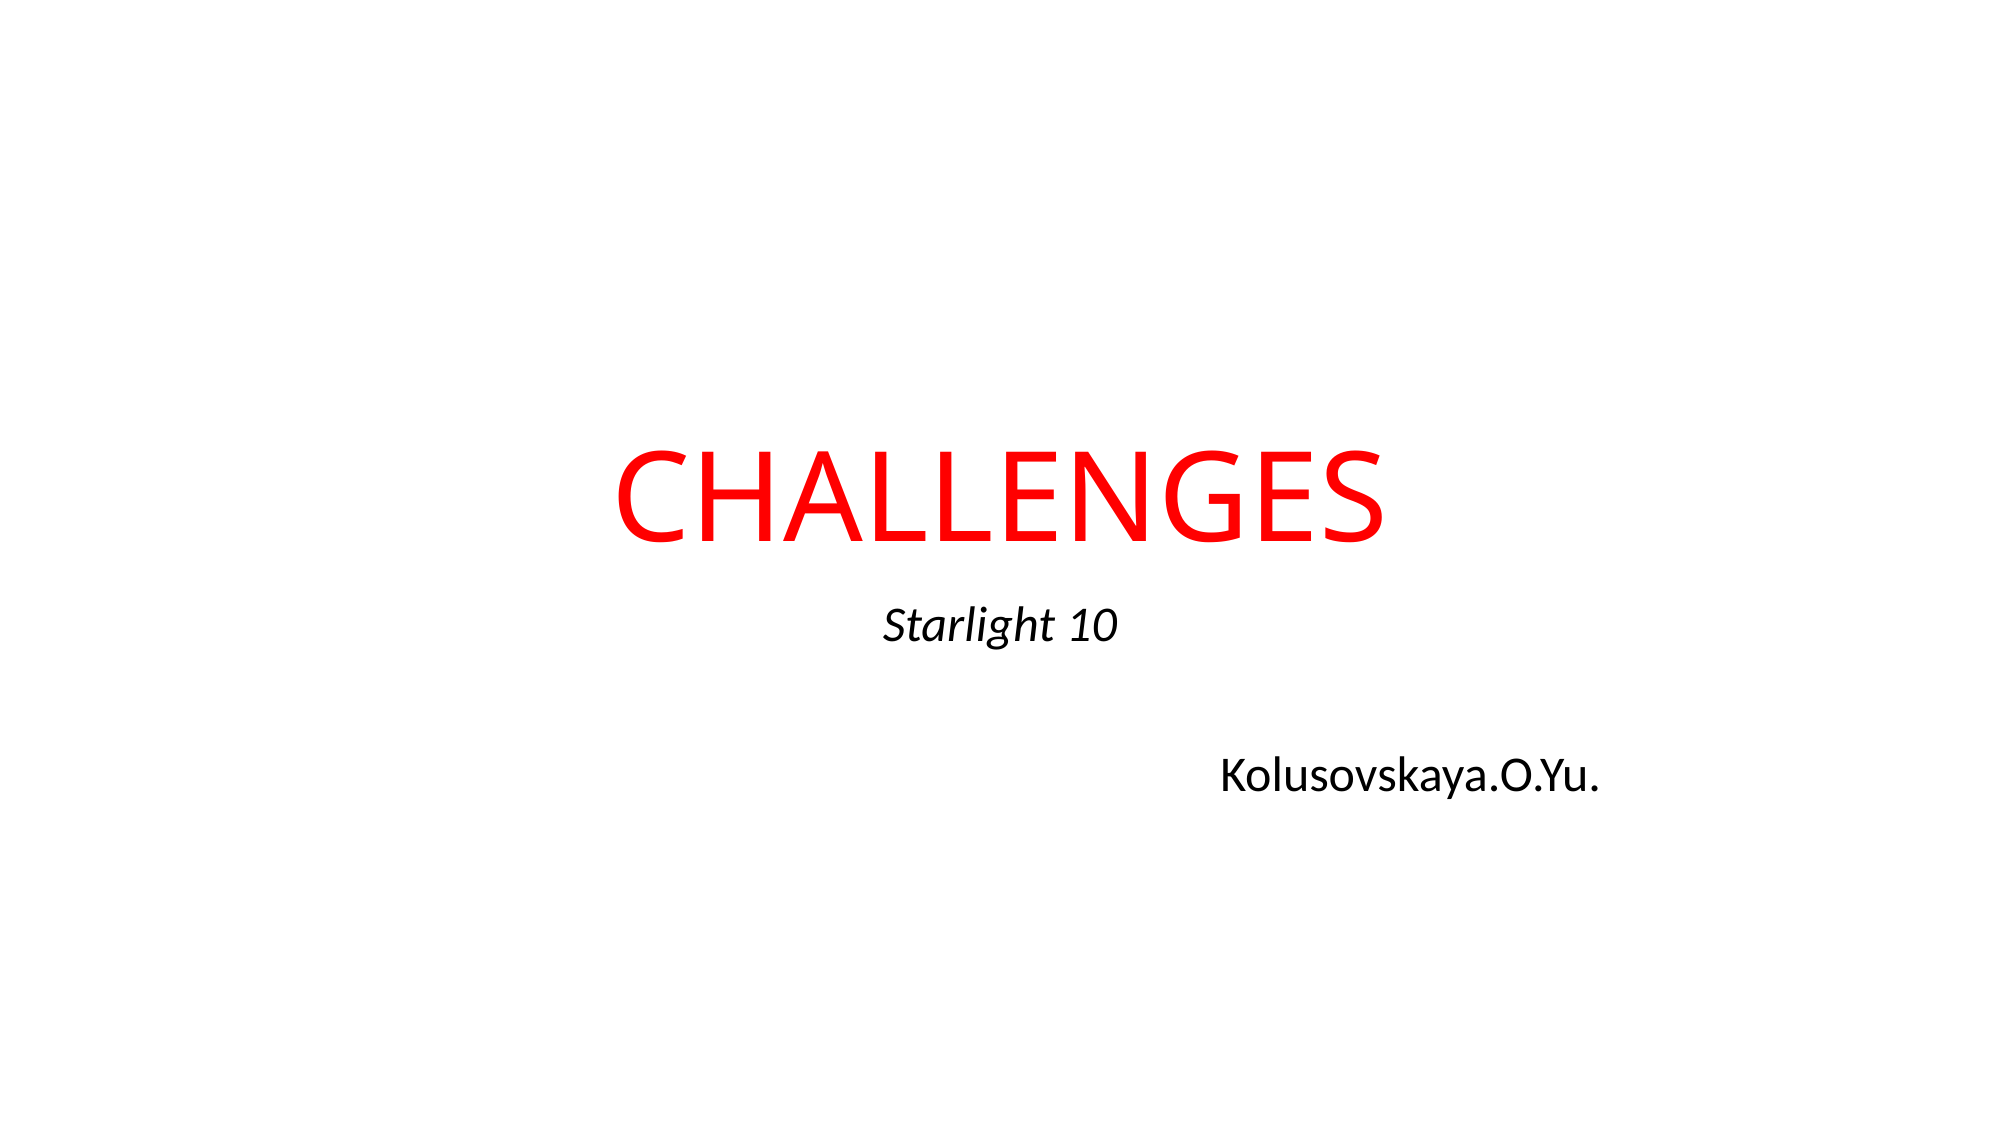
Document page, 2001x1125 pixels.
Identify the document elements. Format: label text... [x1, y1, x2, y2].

subtitle Starlight 10 Kolusovskaya.O.Yu. [249, 590, 1750, 863]
title CHALLENGES [249, 184, 1750, 576]
